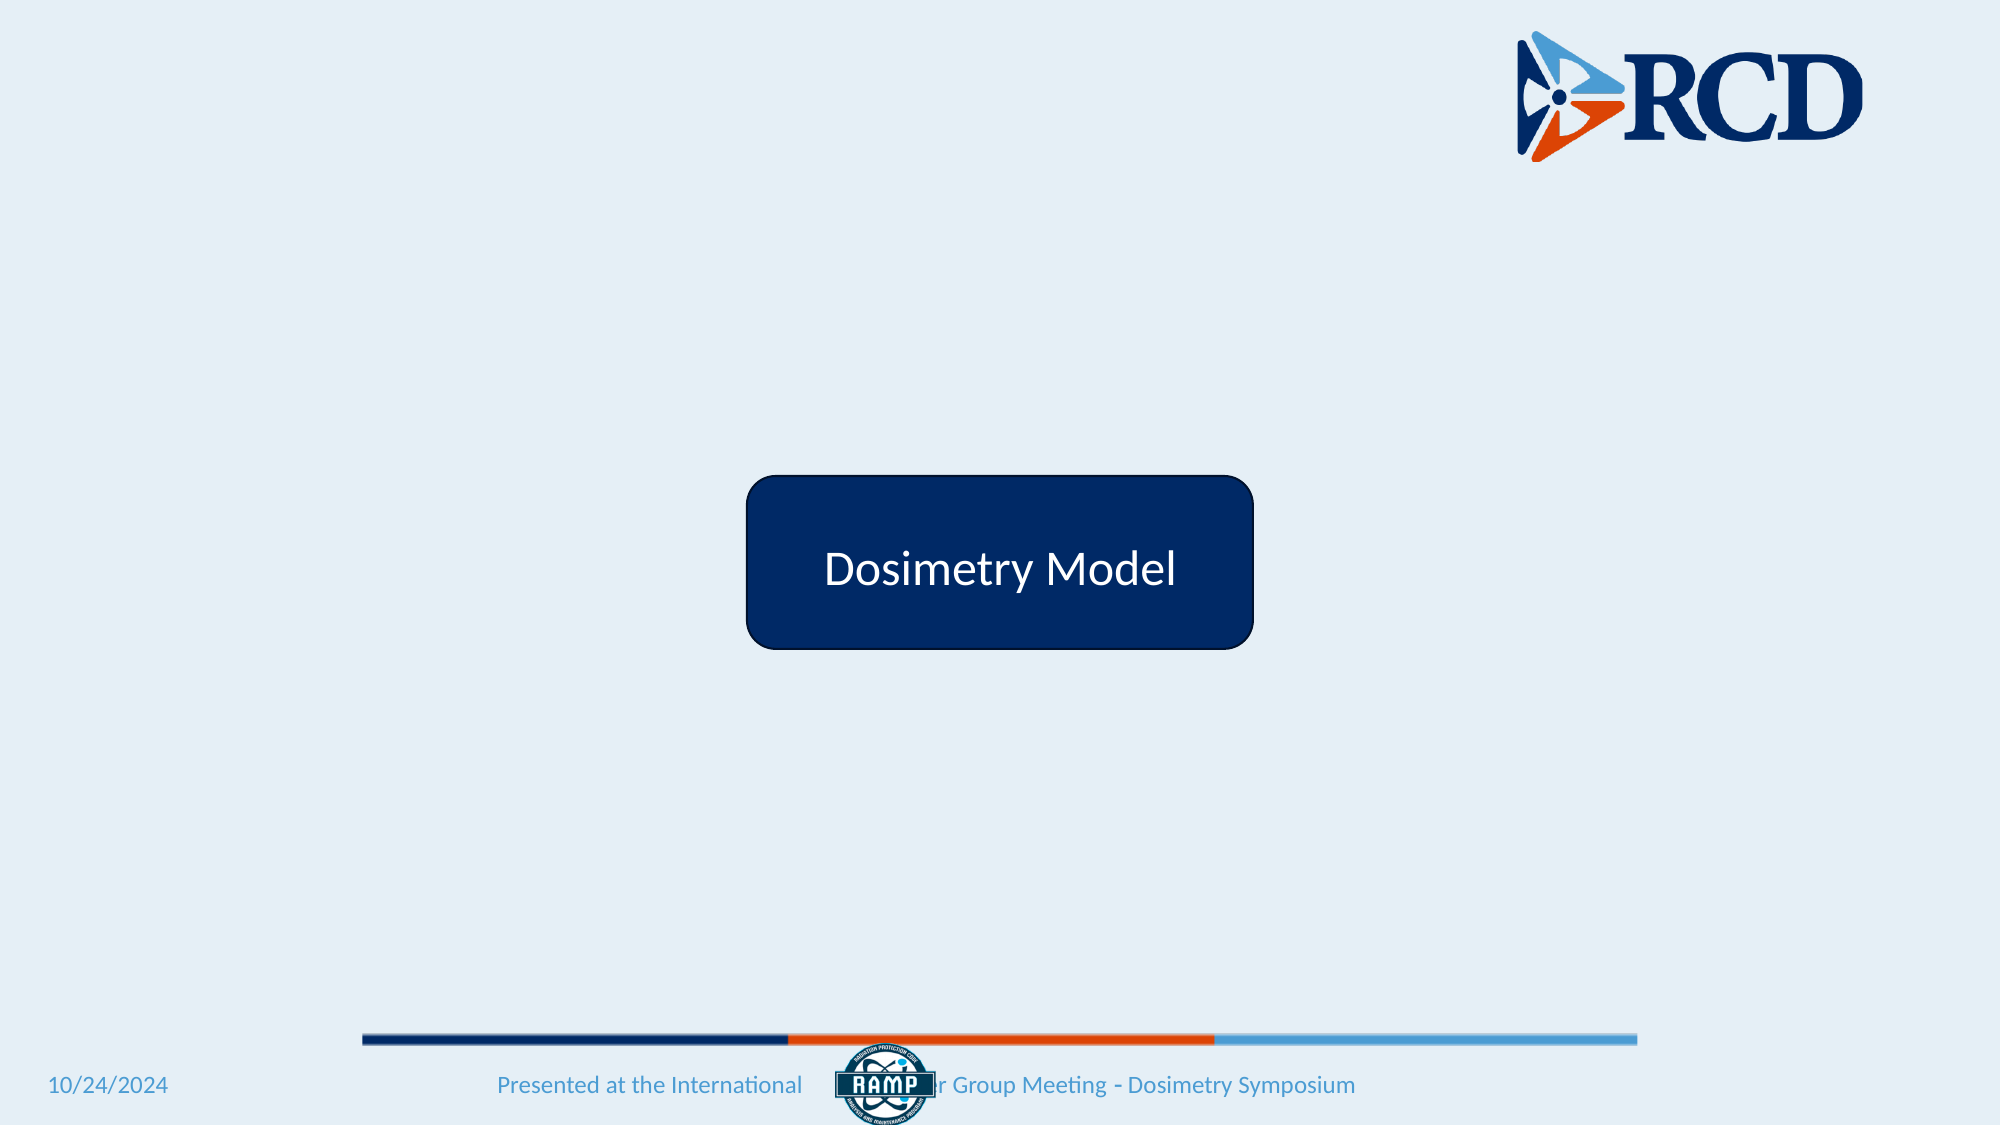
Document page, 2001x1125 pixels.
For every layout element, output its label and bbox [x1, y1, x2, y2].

text_box [746, 475, 1253, 649]
picture [864, 1116, 872, 1121]
picture [875, 1117, 905, 1125]
picture [835, 1035, 936, 1125]
picture [907, 1099, 922, 1116]
